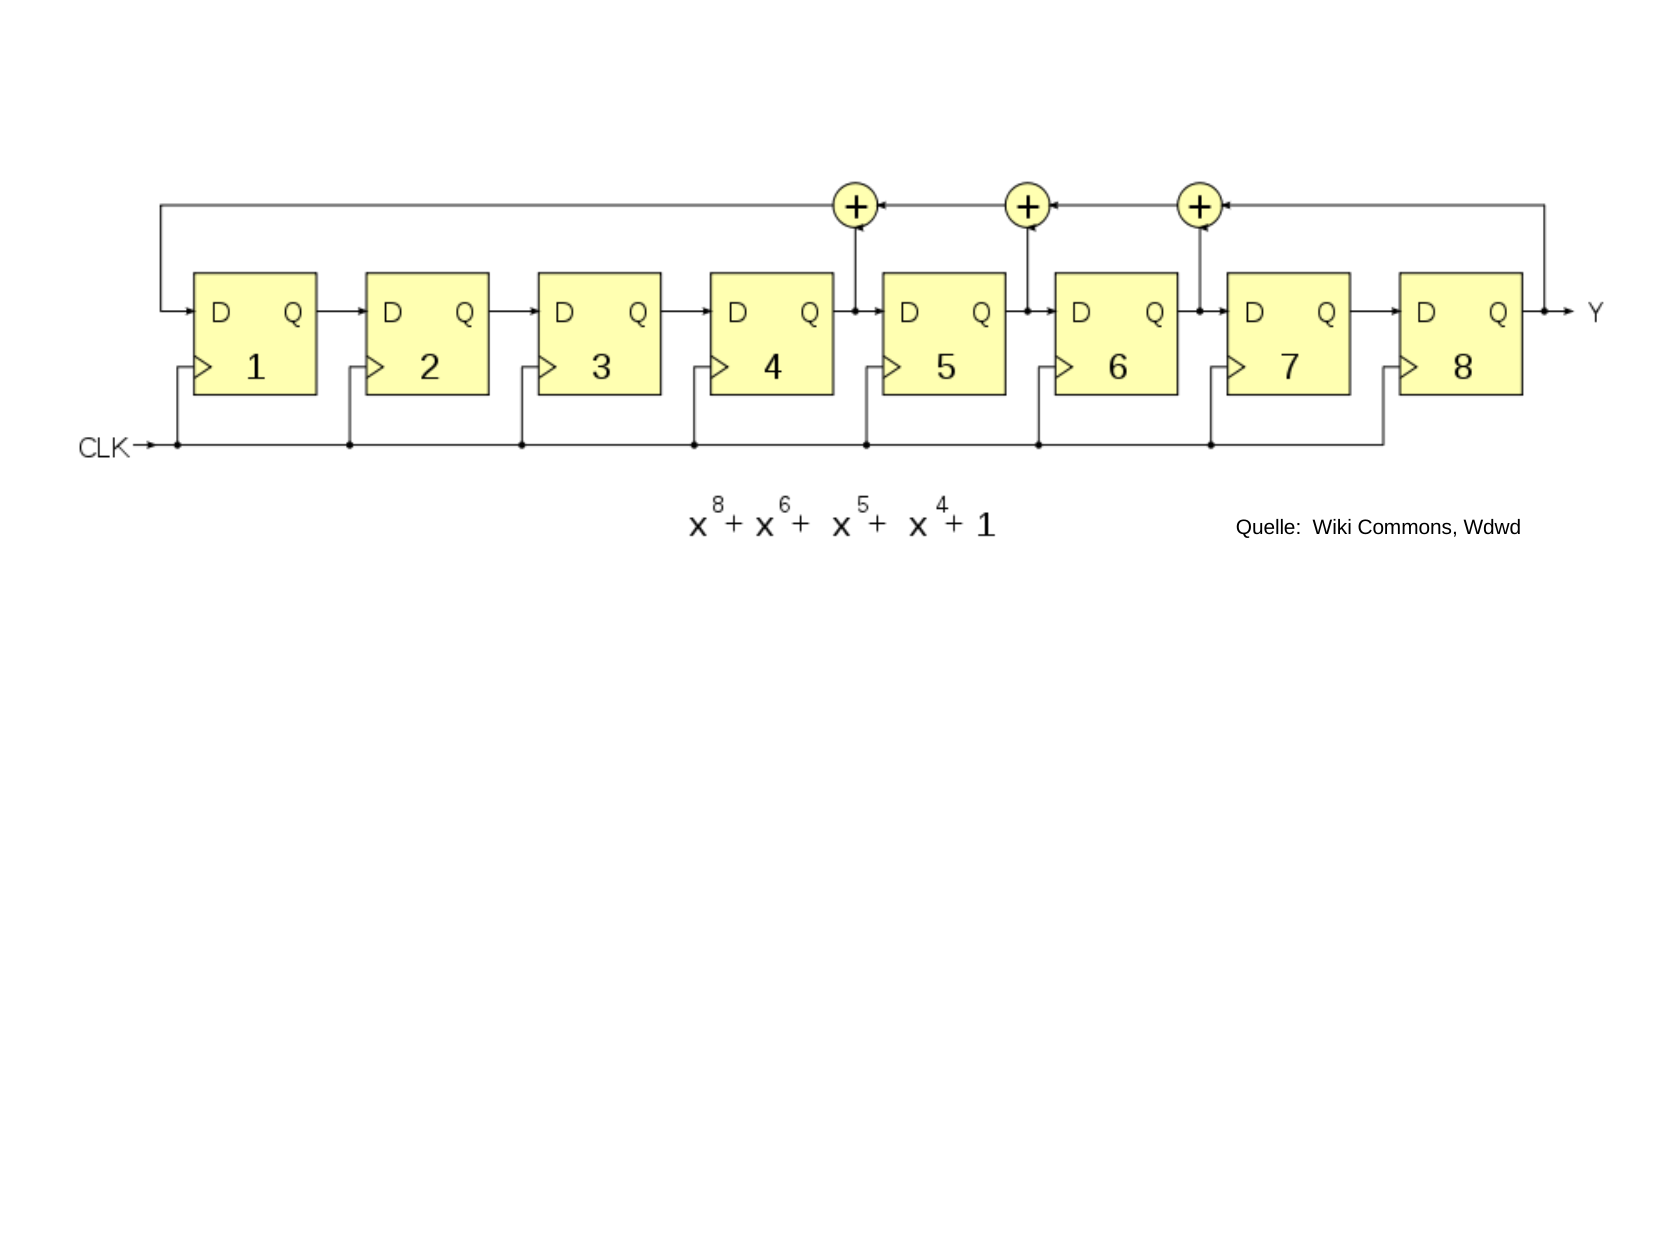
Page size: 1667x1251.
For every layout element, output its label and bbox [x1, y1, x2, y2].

text_box [0, 122, 1667, 569]
